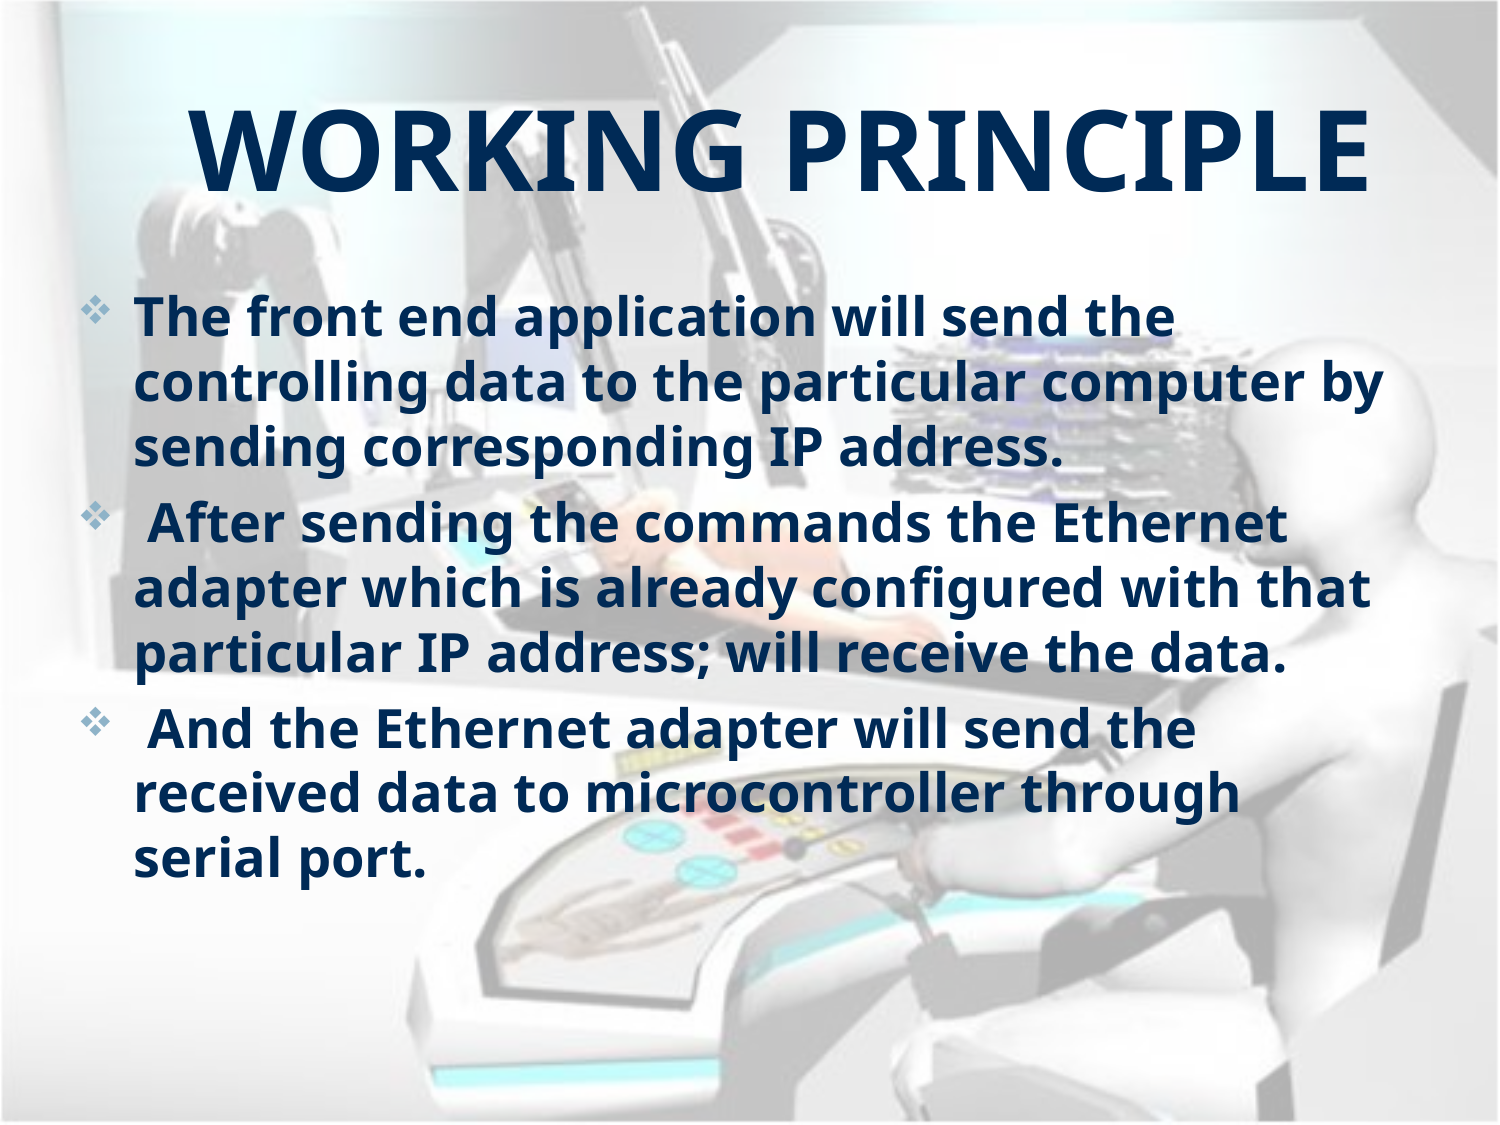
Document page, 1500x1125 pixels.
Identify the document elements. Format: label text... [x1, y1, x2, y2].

list The front end application will send the controlling data to the particular computer by sending corresponding IP address. After sending the commands the Ethernet adapter which is already configured with that particular IP address; will receive the data. And the Ethernet adapter will send the received data to microcontroller through serial port. [62, 274, 1413, 876]
title WORKING PRINCIPLE [162, 24, 1401, 268]
